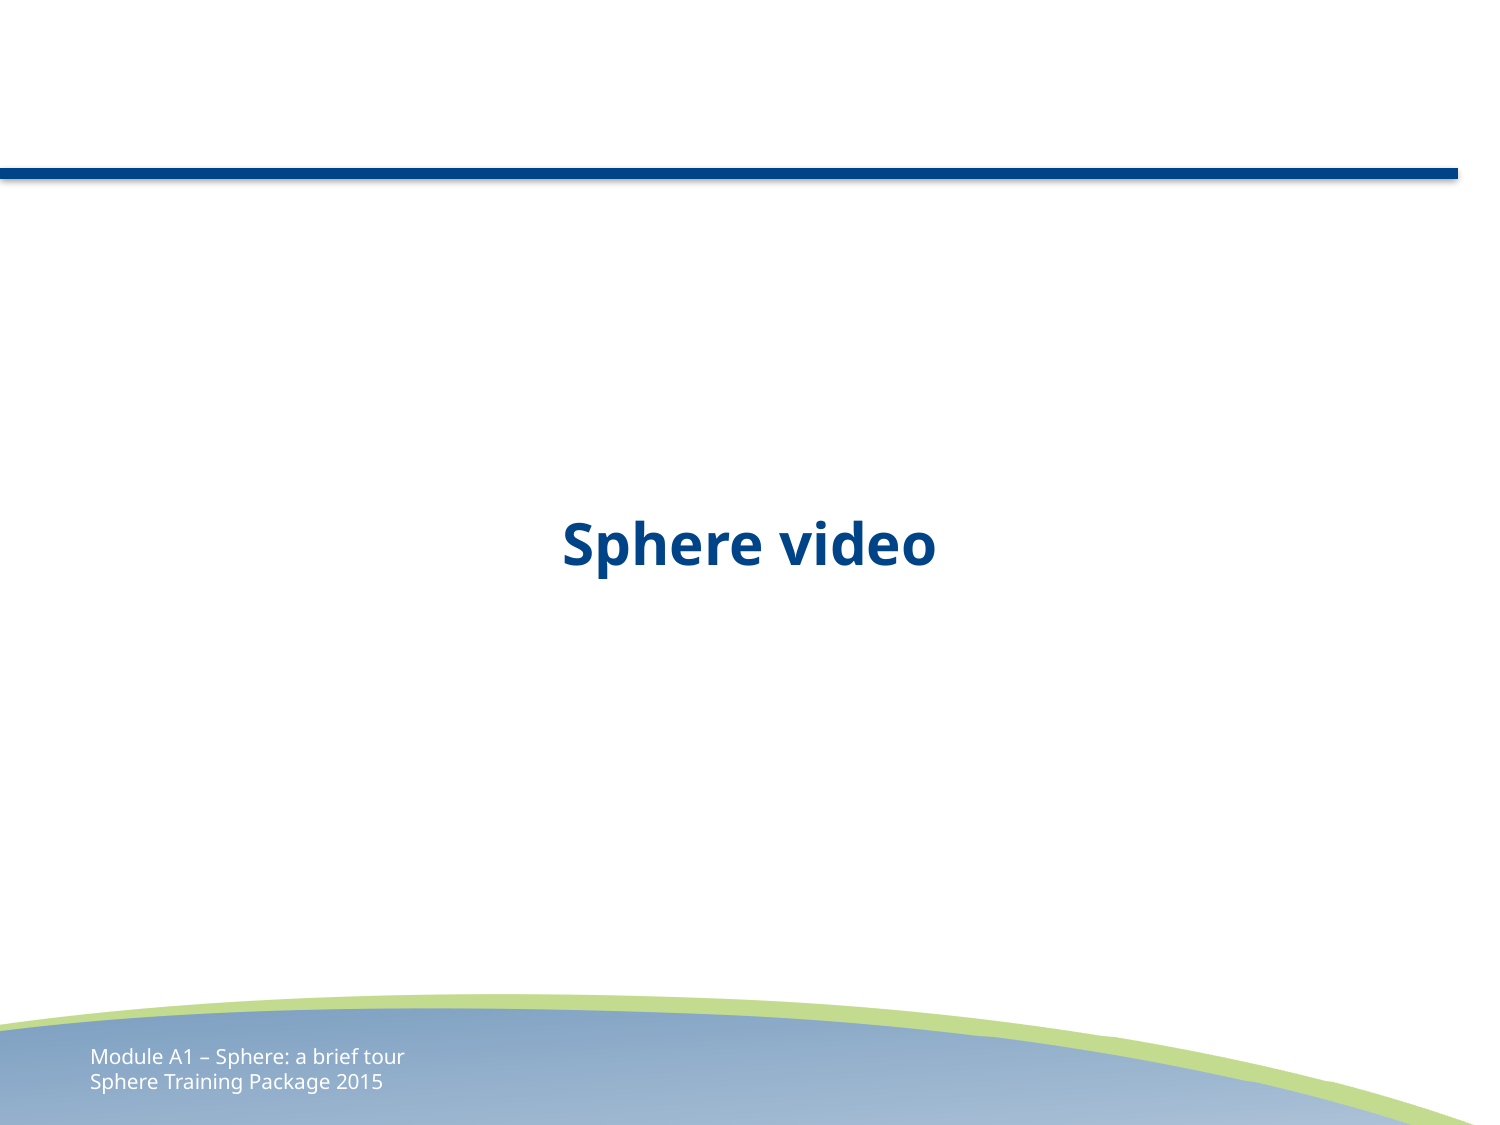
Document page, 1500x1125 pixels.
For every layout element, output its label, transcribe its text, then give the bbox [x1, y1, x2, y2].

picture [0, 992, 1500, 1125]
footer Module A1 – Sphere: a brief tour Sphere Training Package 2015 [75, 1038, 1109, 1099]
list Sphere video [75, 219, 1425, 1005]
